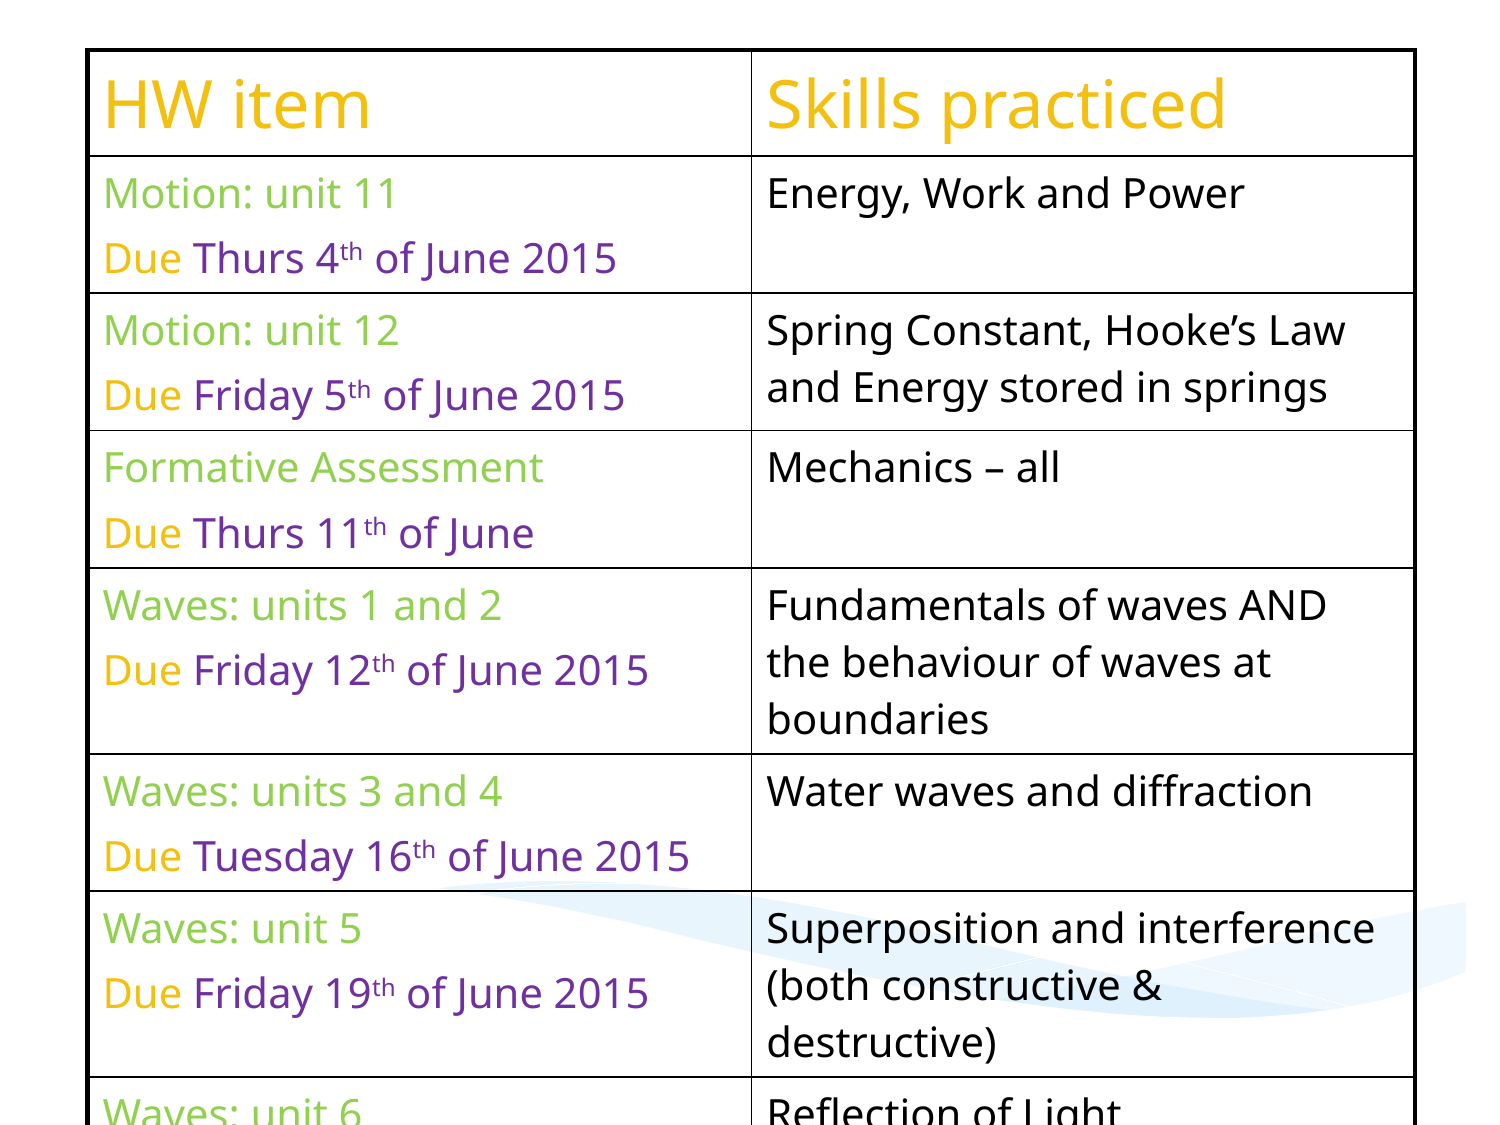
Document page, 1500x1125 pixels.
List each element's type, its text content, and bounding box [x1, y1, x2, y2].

table_cell Fundamentals of waves AND the behaviour of waves at boundaries [752, 569, 1413, 753]
table_cell Spring Constant, Hooke’s Law and Energy stored in springs [752, 294, 1413, 430]
table_cell Formative Assessment Due Thurs 11th of June [90, 431, 751, 567]
table_cell Waves: units 1 and 2 Due Friday 12th of June 2015 [90, 569, 751, 753]
table_cell Waves: units 3 and 4 Due Tuesday 16th of June 2015 [90, 755, 751, 890]
table_cell Motion: unit 12 Due Friday 5th of June 2015 [90, 294, 751, 430]
table_cell Waves: unit 5 Due Friday 19th of June 2015 [90, 892, 751, 1076]
table_cell Motion: unit 11 Due Thurs 4th of June 2015 [90, 157, 751, 292]
table_cell Waves: unit 6 Due Zenday 37th of Octember [90, 1078, 751, 1125]
table_header HW item [90, 52, 751, 155]
table_cell Mechanics – all [752, 431, 1413, 567]
table_cell Reflection of Light [752, 1078, 1413, 1125]
table_cell Energy, Work and Power [752, 157, 1413, 292]
table_cell Superposition and interference (both constructive & destructive) [752, 892, 1413, 1076]
table_cell Water waves and diffraction [752, 755, 1413, 890]
table_header Skills practiced [752, 52, 1413, 155]
